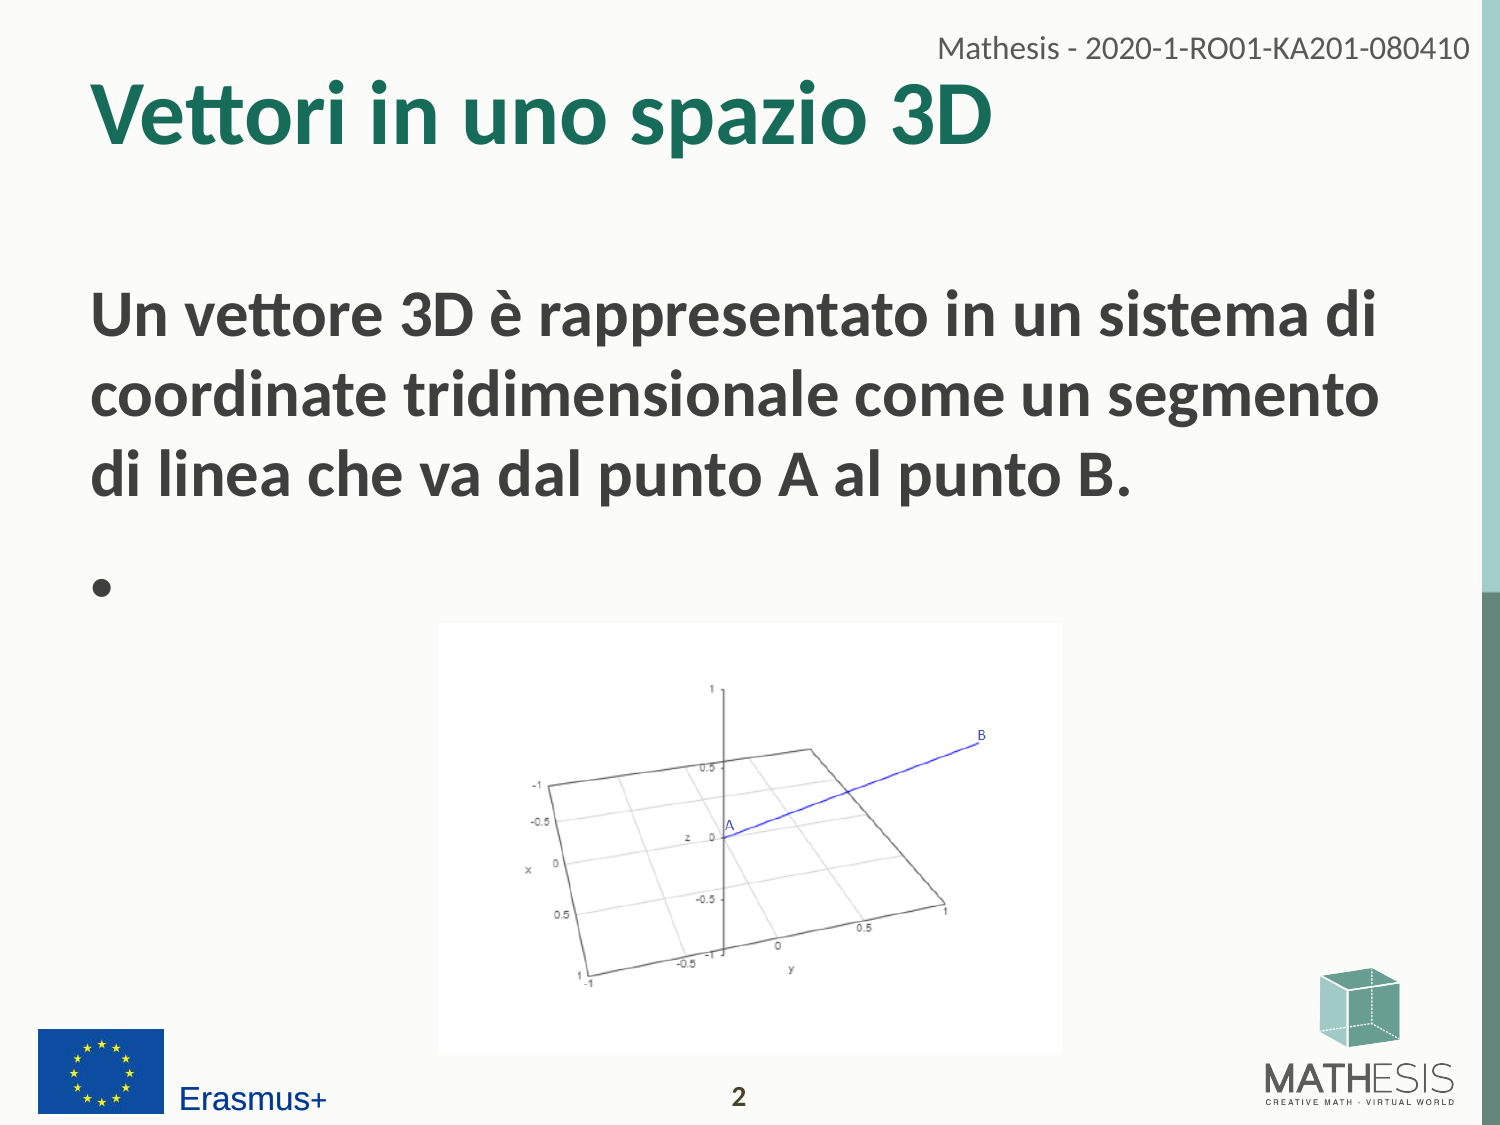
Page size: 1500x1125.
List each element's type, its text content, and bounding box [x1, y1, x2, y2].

picture [438, 622, 1062, 1056]
picture [38, 1029, 164, 1114]
list Un vettore 3D è rappresentato in un sistema di coordinate tridimensionale come un segmento di linea che va dal punto A al punto B. [75, 262, 1425, 1005]
title Vettori in uno spazio 3D [75, 45, 1425, 233]
